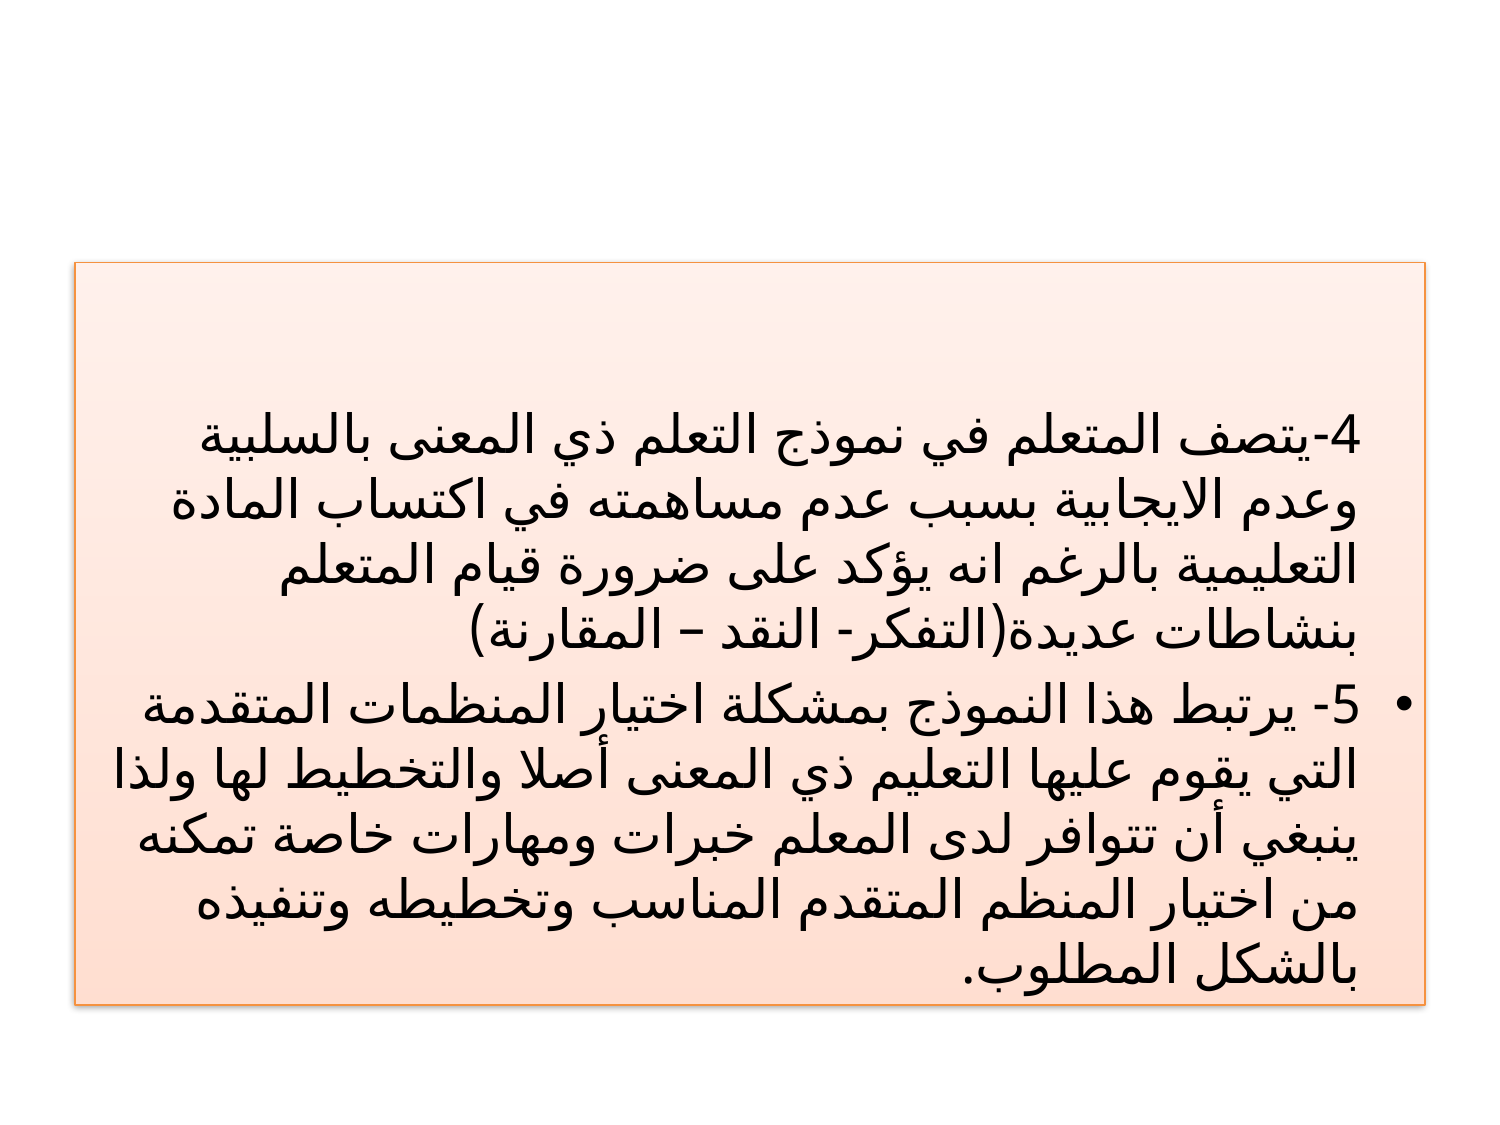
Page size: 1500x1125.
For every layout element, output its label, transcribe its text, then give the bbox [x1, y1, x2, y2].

list 4-يتصف المتعلم في نموذج التعلم ذي المعنى بالسلبية وعدم الايجابية بسبب عدم مساهمته في اكتساب المادة التعليمية بالرغم انه يؤكد على ضرورة قيام المتعلم بنشاطات عديدة(التفكر- النقد – المقارنة) 5- يرتبط هذا النموذج بمشكلة اختيار المنظمات المتقدمة التي يقوم عليها التعليم ذي المعنى أصلا والتخطيط لها ولذا ينبغي أن تتوافر لدى المعلم خبرات ومهارات خاصة تمكنه من اختيار المنظم المتقدم المناسب وتخطيطه وتنفيذه بالشكل المطلوب. [74, 262, 1426, 1006]
